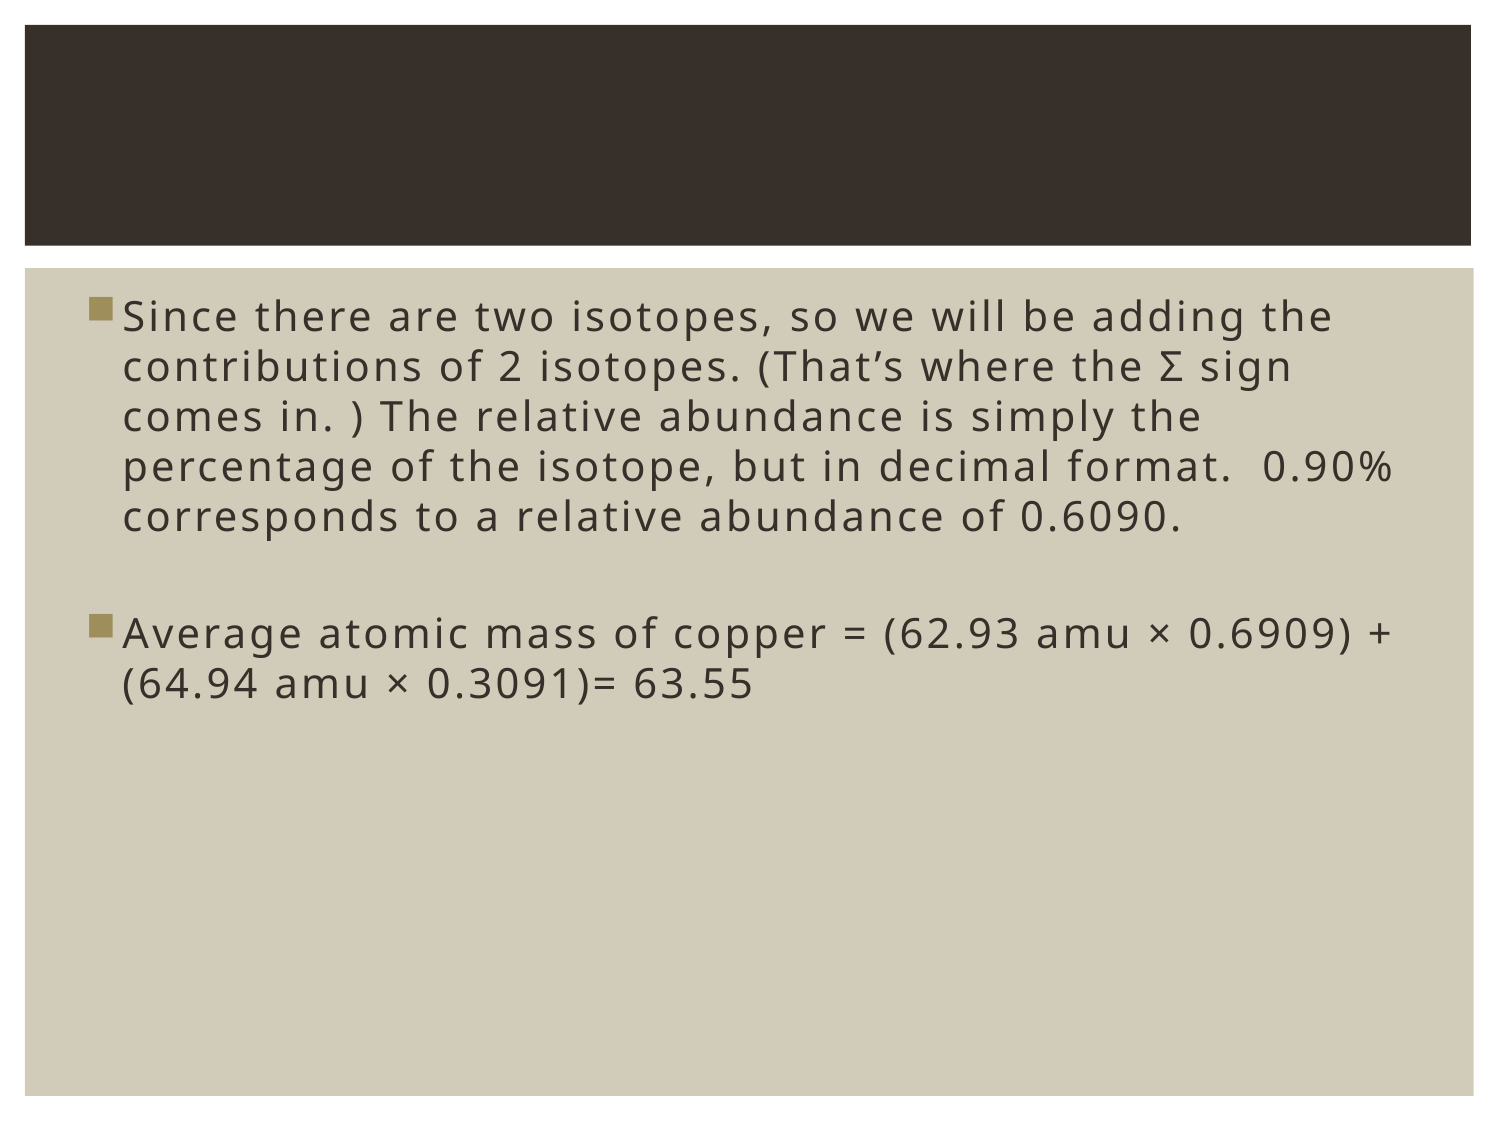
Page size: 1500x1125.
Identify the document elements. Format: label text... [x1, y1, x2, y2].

list Since there are two isotopes, so we will be adding the contributions of 2 isotopes. (That’s where the Σ sign comes in. ) The relative abundance is simply the percentage of the isotope, but in decimal format. 0.90% corresponds to a relative abundance of 0.6090. Average atomic mass of copper = (62.93 amu × 0.6909) + (64.94 amu × 0.3091)= 63.55 [62, 281, 1442, 1005]
